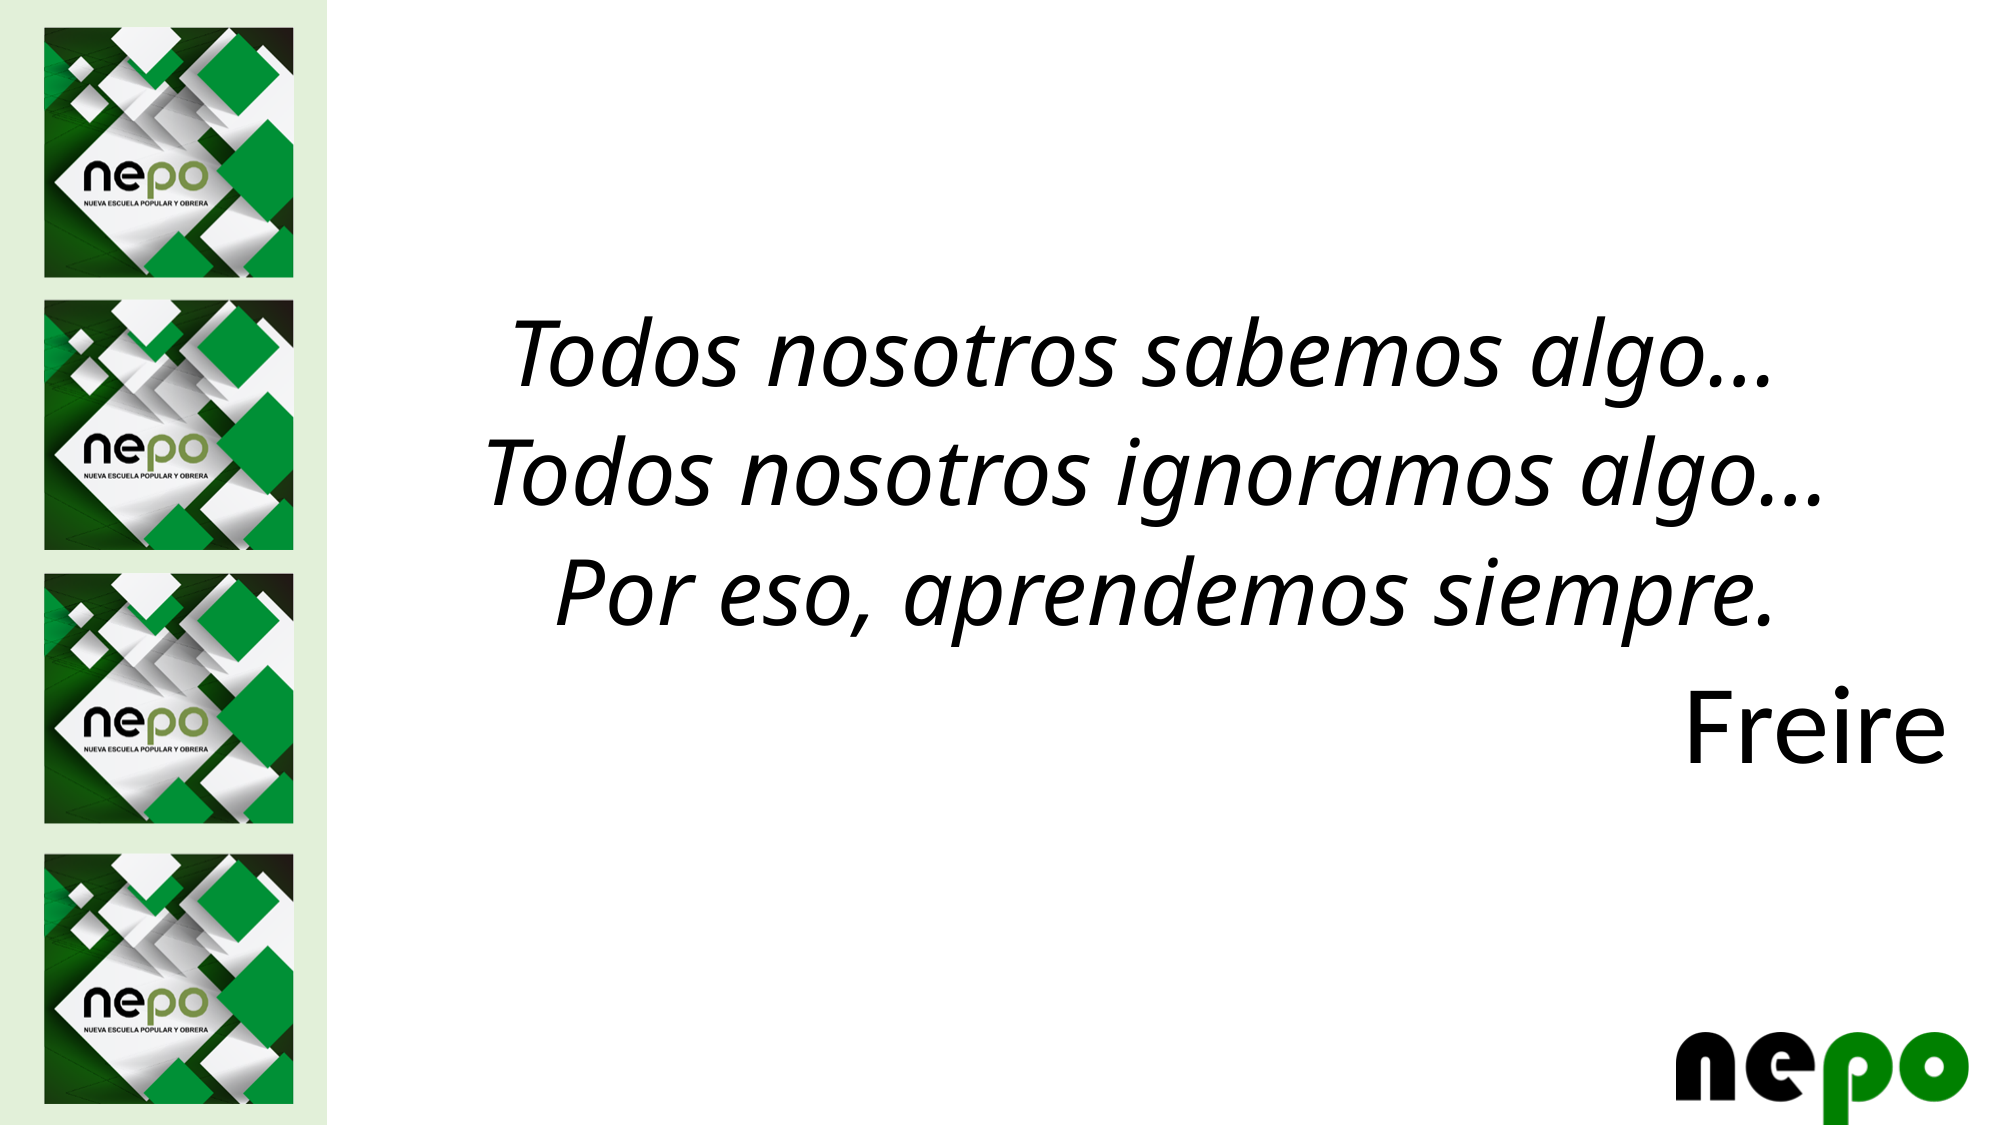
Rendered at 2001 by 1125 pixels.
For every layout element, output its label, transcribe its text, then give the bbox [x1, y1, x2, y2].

picture [1676, 1032, 1969, 1125]
list Todos nosotros sabemos algo… Todos nosotros ignoramos algo… Por eso, aprendemos siempre. Freire [347, 299, 1964, 1014]
picture [0, 0, 327, 1125]
